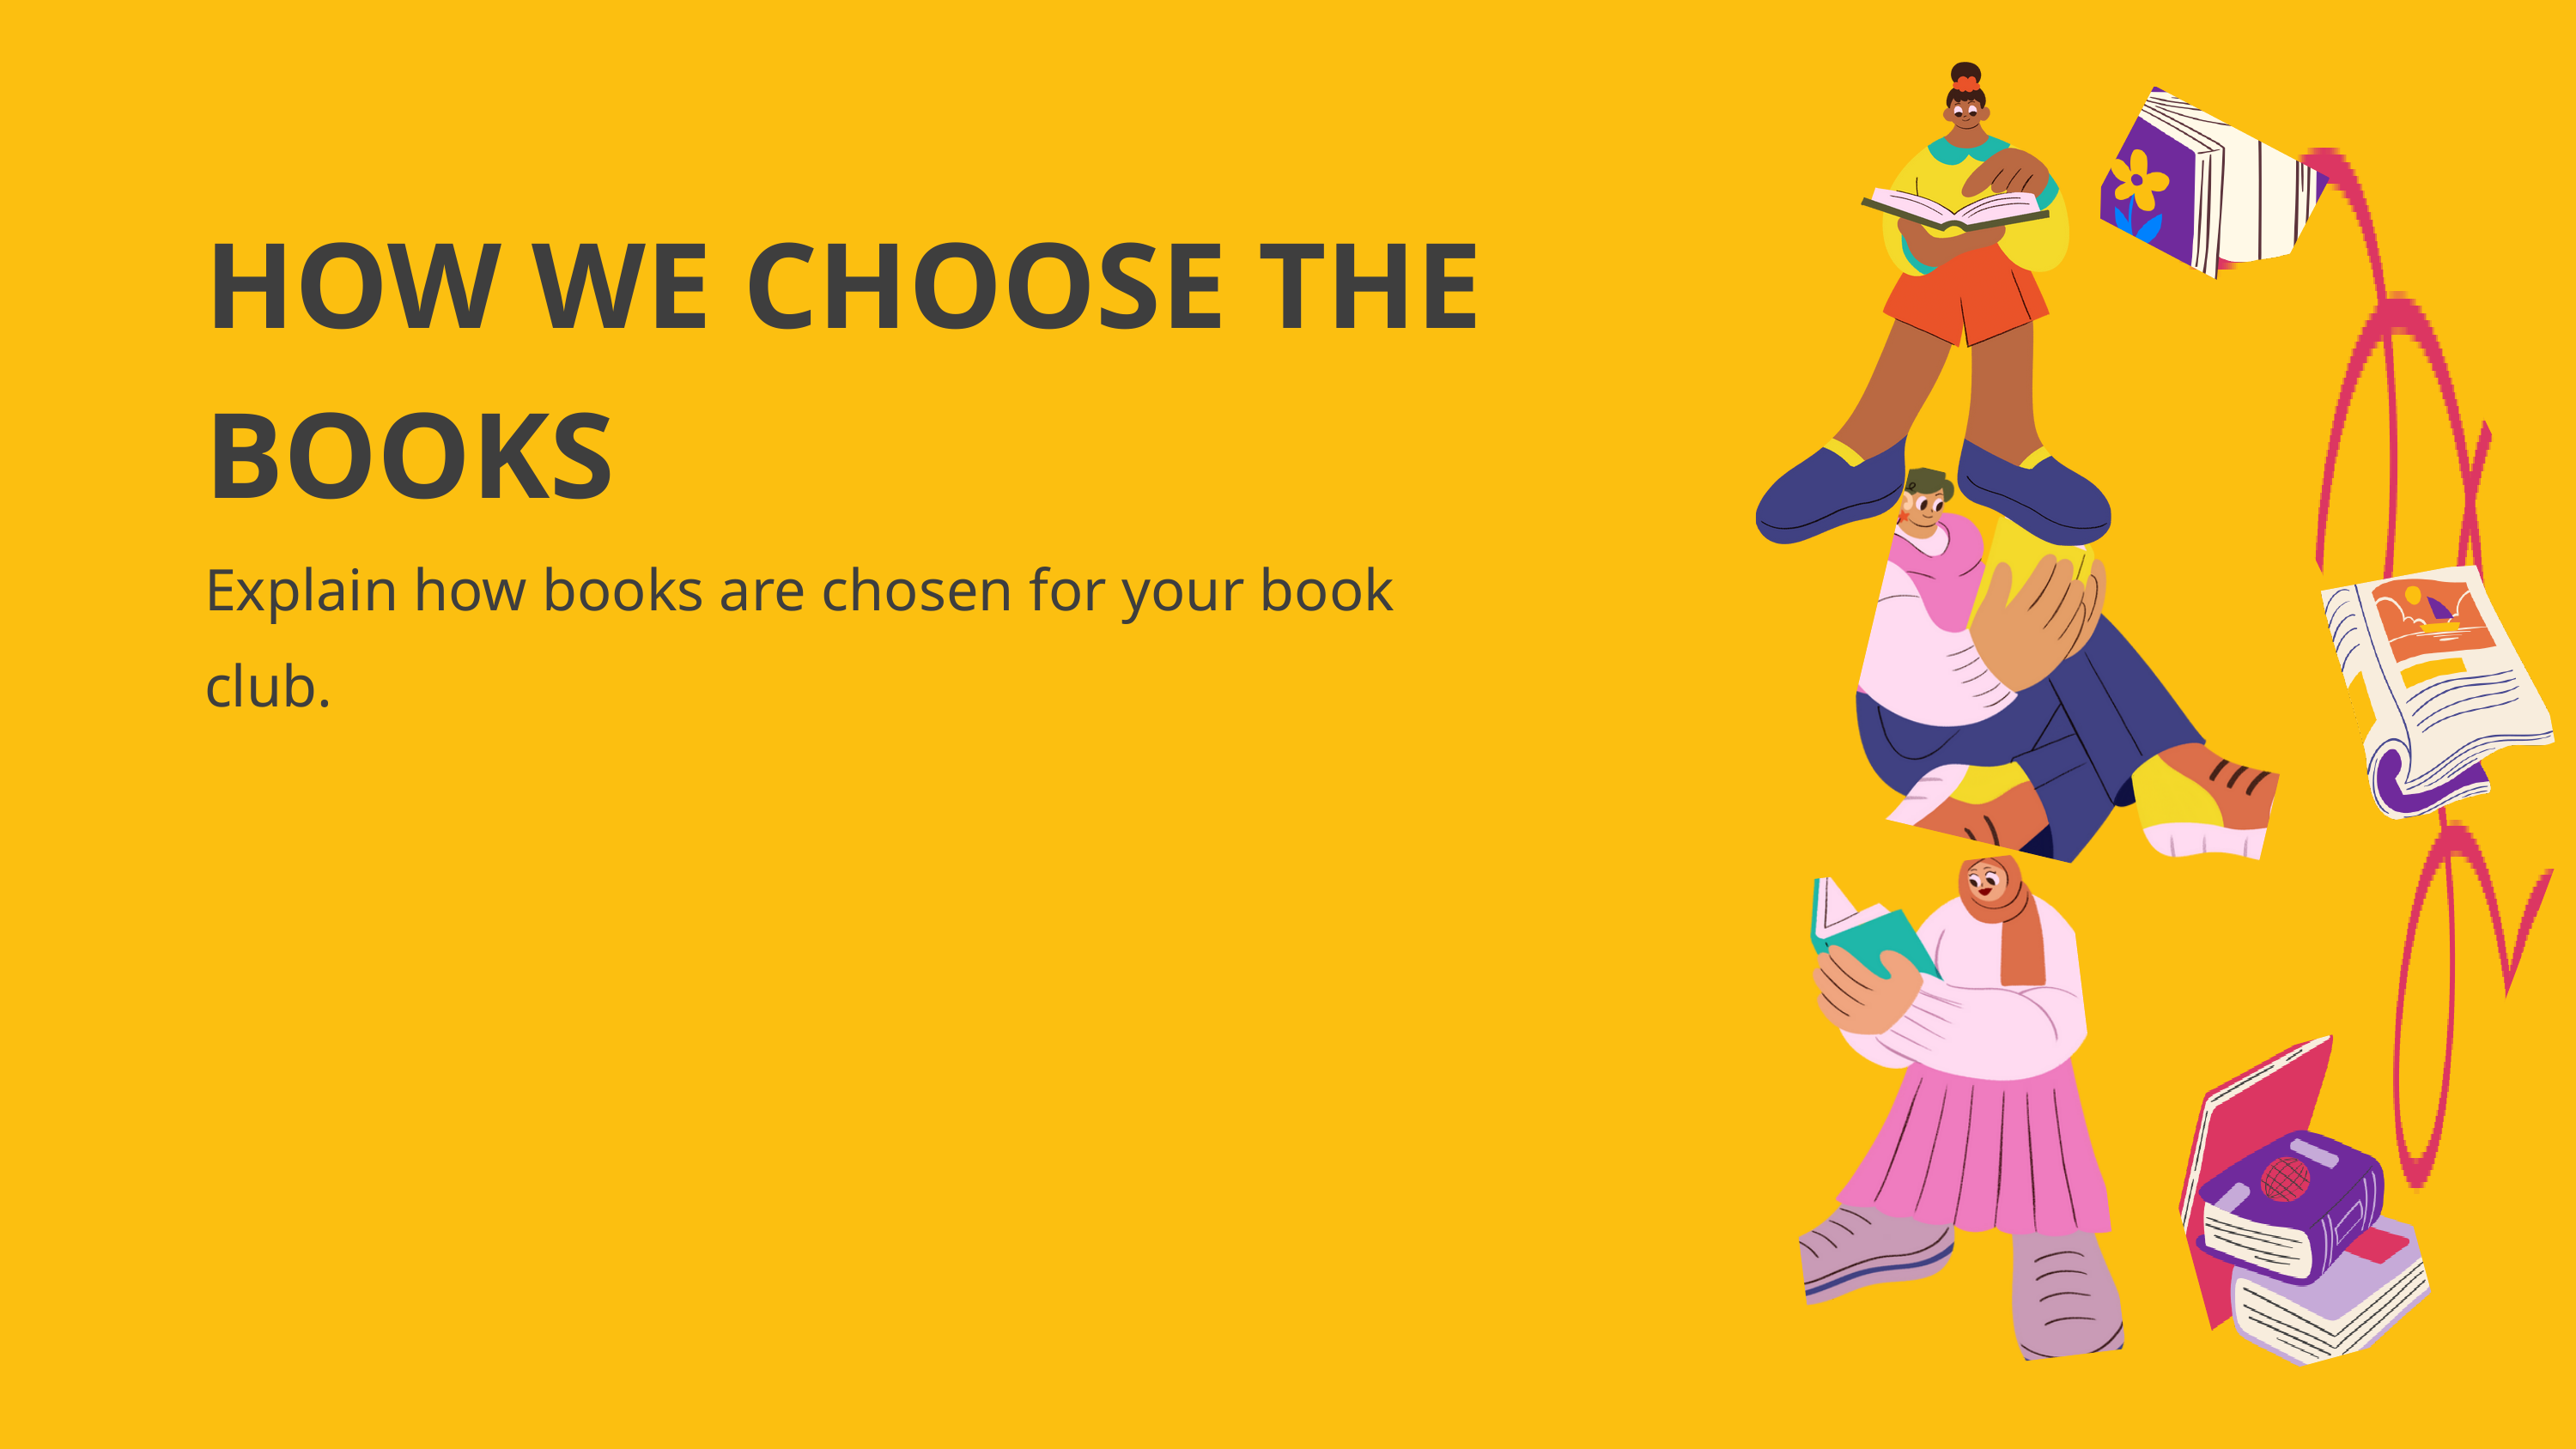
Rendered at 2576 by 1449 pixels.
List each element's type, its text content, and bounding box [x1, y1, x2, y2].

text_box [2145, 1027, 2441, 1387]
text_box [2111, 85, 2330, 305]
text_box [1755, 62, 2111, 547]
text_box [2318, 554, 2564, 827]
text_box [1829, 512, 2330, 906]
text_box HOW WE CHOOSE THE BOOKS [204, 182, 1522, 522]
text_box [2167, 62, 2576, 735]
text_box [2300, 724, 2576, 1237]
text_box Explain how books are chosen for your book club. [204, 525, 1439, 718]
text_box [1755, 848, 2126, 1387]
